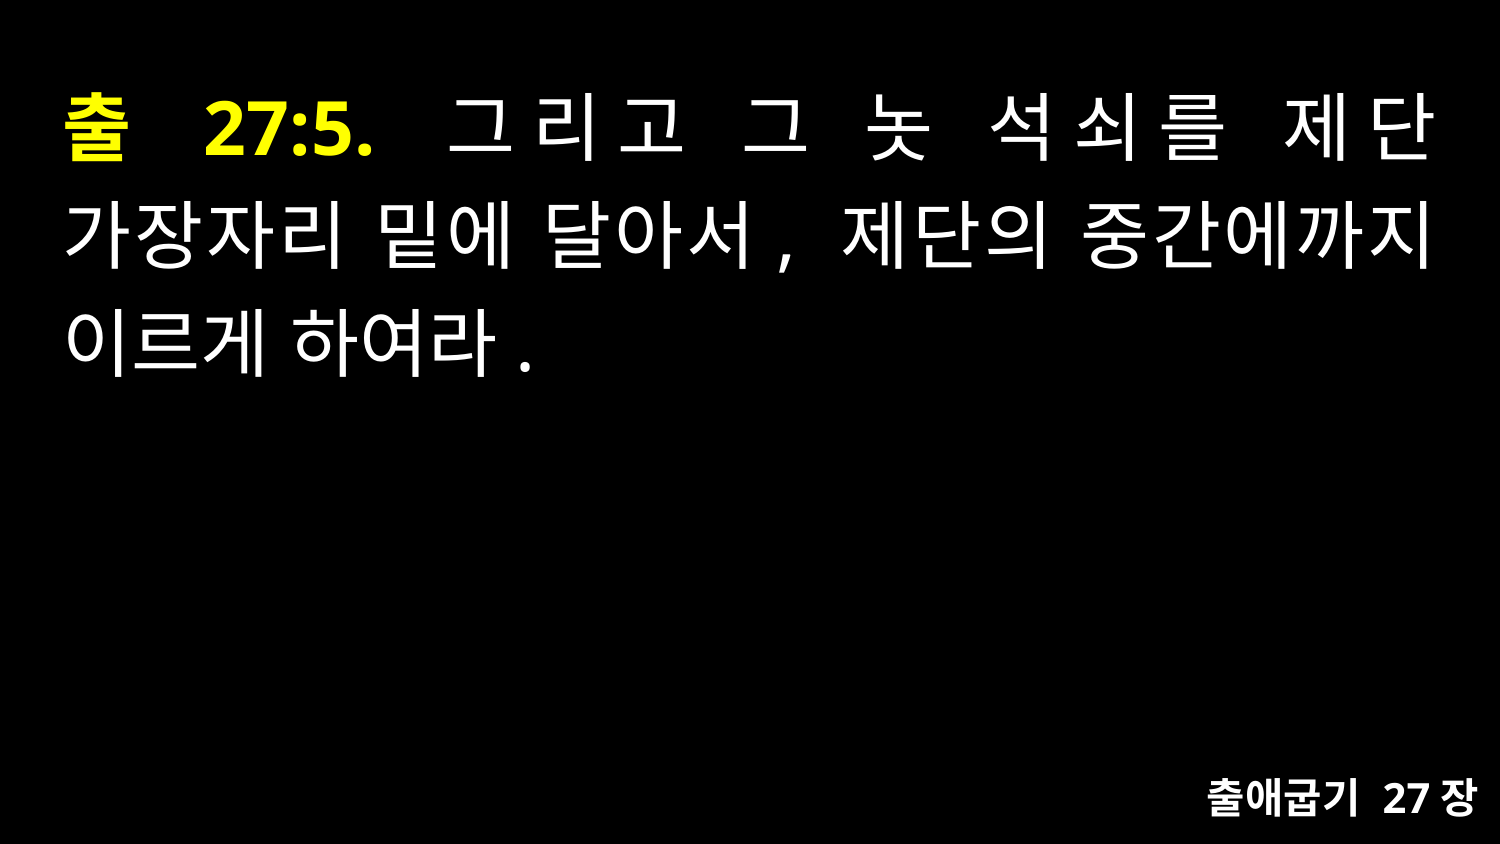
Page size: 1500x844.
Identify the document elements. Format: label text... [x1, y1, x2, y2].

title 출 27:5. 그리고 그 놋 석쇠를 제단 가장자리 밑에 달아서, 제단의 중간에까지 이르게 하여라. [0, 0, 1500, 844]
subtitle 출애굽기 27장 [916, 770, 1500, 844]
